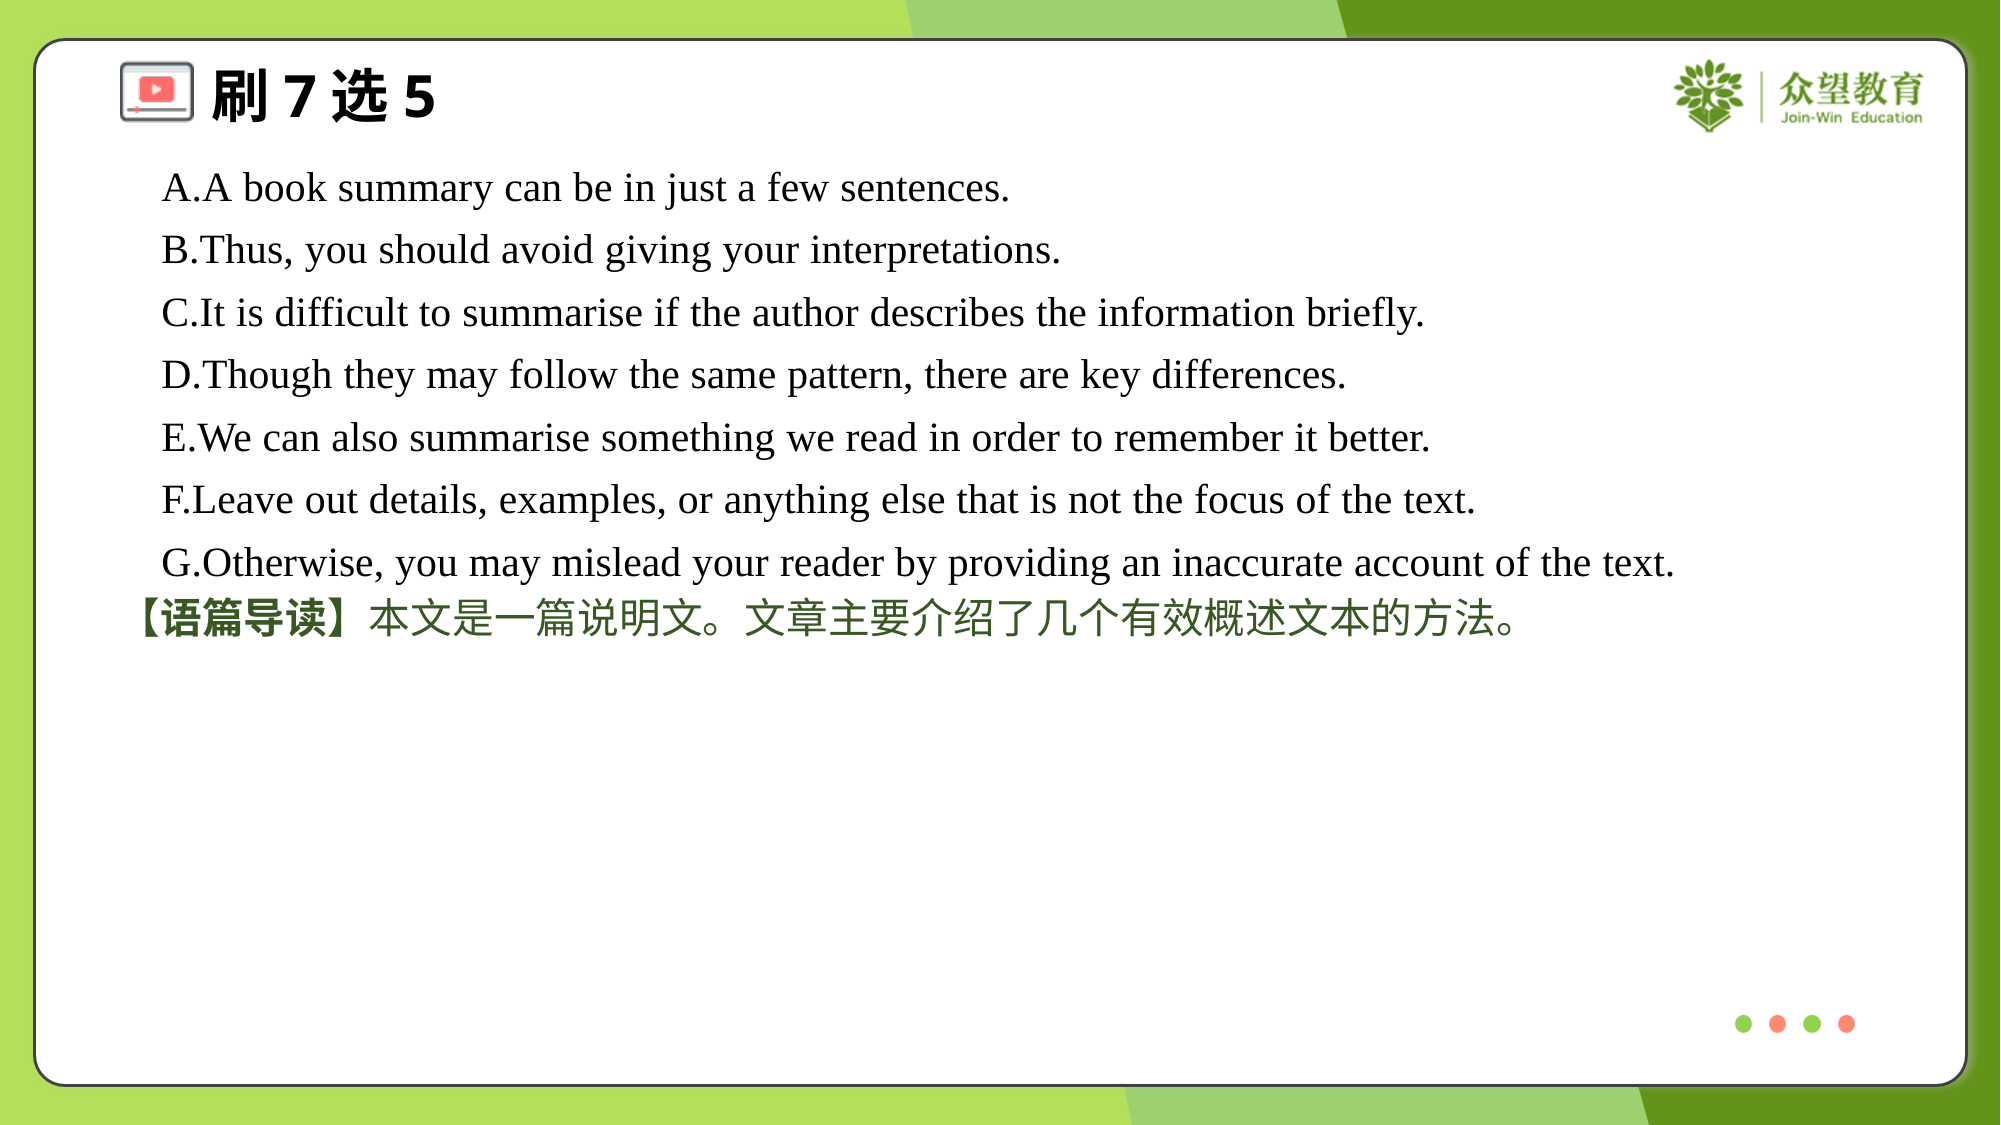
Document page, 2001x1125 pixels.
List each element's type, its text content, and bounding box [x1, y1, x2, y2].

text_box 【语篇导读】本文是一篇说明文。文章主要介绍了几个有效概述文本的方法。 [118, 579, 1883, 638]
text_box A.A book summary can be in just a few sentences. B.Thus, you should avoid giving your interpretations. C.It is difficult to summarise if the author describes the information briefly. D.Though they may follow the same pattern, there are key differences. E.We can also summarise something we read in order to remember it better. F.Leave out details, examples, or anything else that is not the focus of the text. G.Otherwise, you may mislead your reader by providing an inaccurate account of the text. [118, 146, 1883, 579]
picture [0, 0, 2000, 1125]
